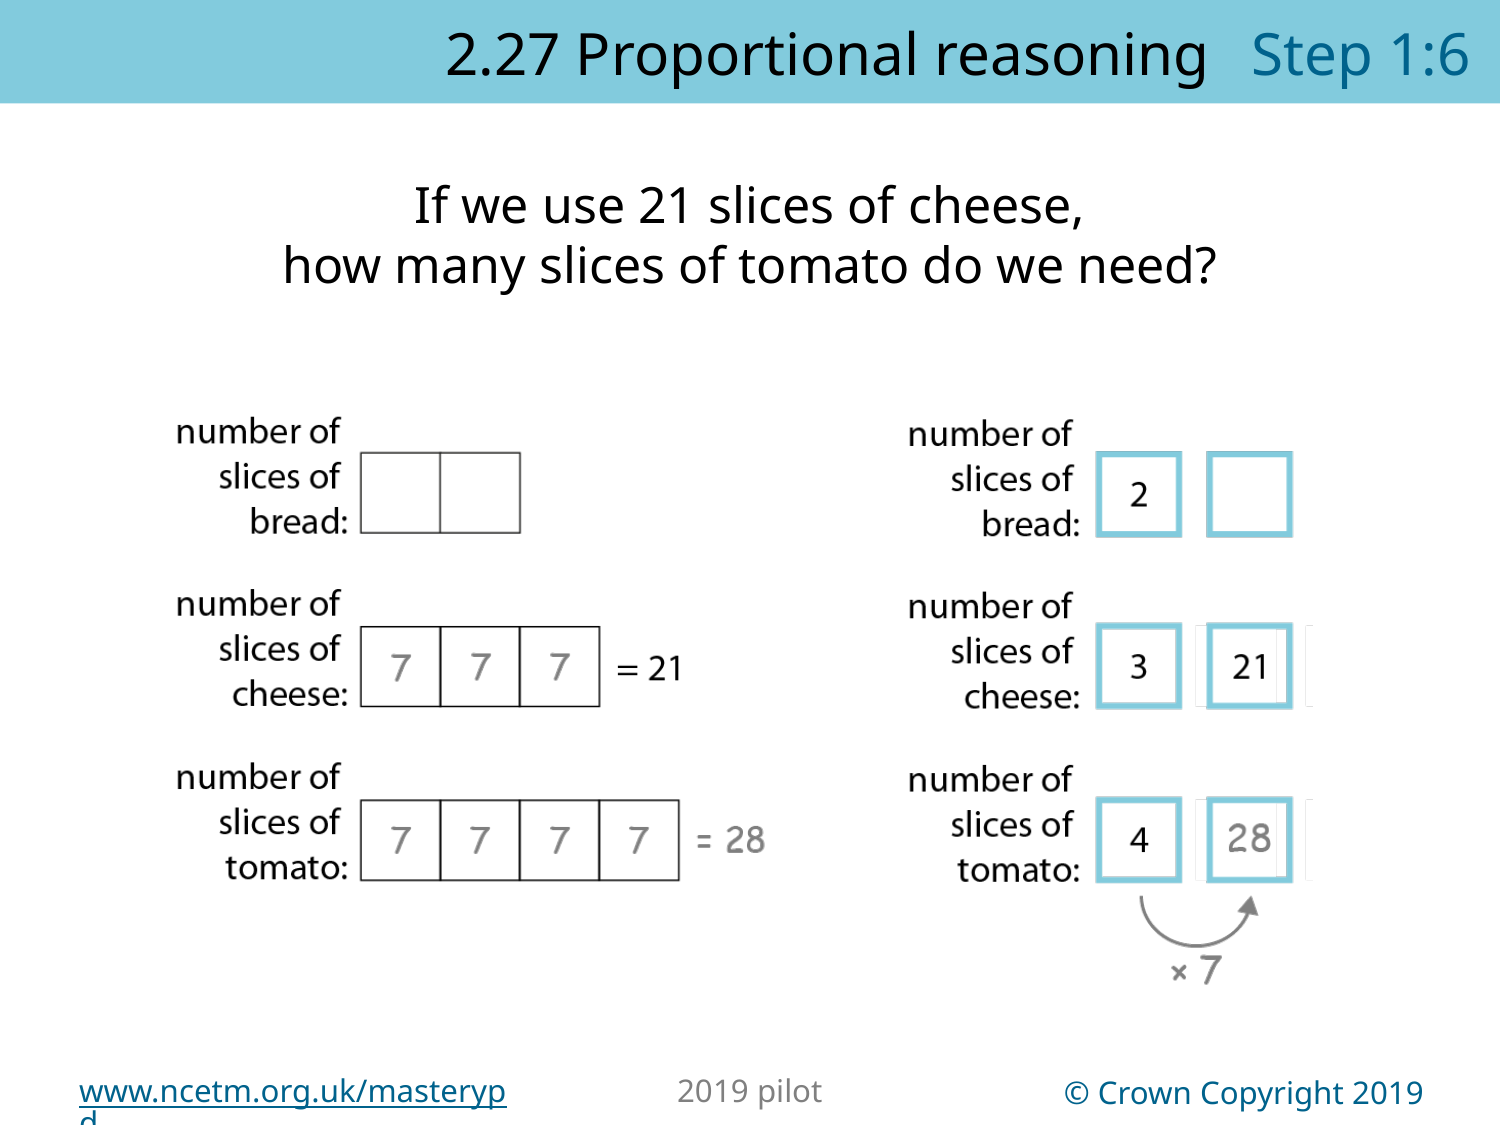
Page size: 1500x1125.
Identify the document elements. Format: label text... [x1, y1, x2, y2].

list 2.27 Proportional reasoning Step 1:6 [0, 0, 1500, 104]
picture [898, 365, 1313, 1010]
picture [166, 387, 788, 907]
text_box If we use 21 slices of cheese, how many slices of tomato do we need? [267, 165, 1233, 301]
